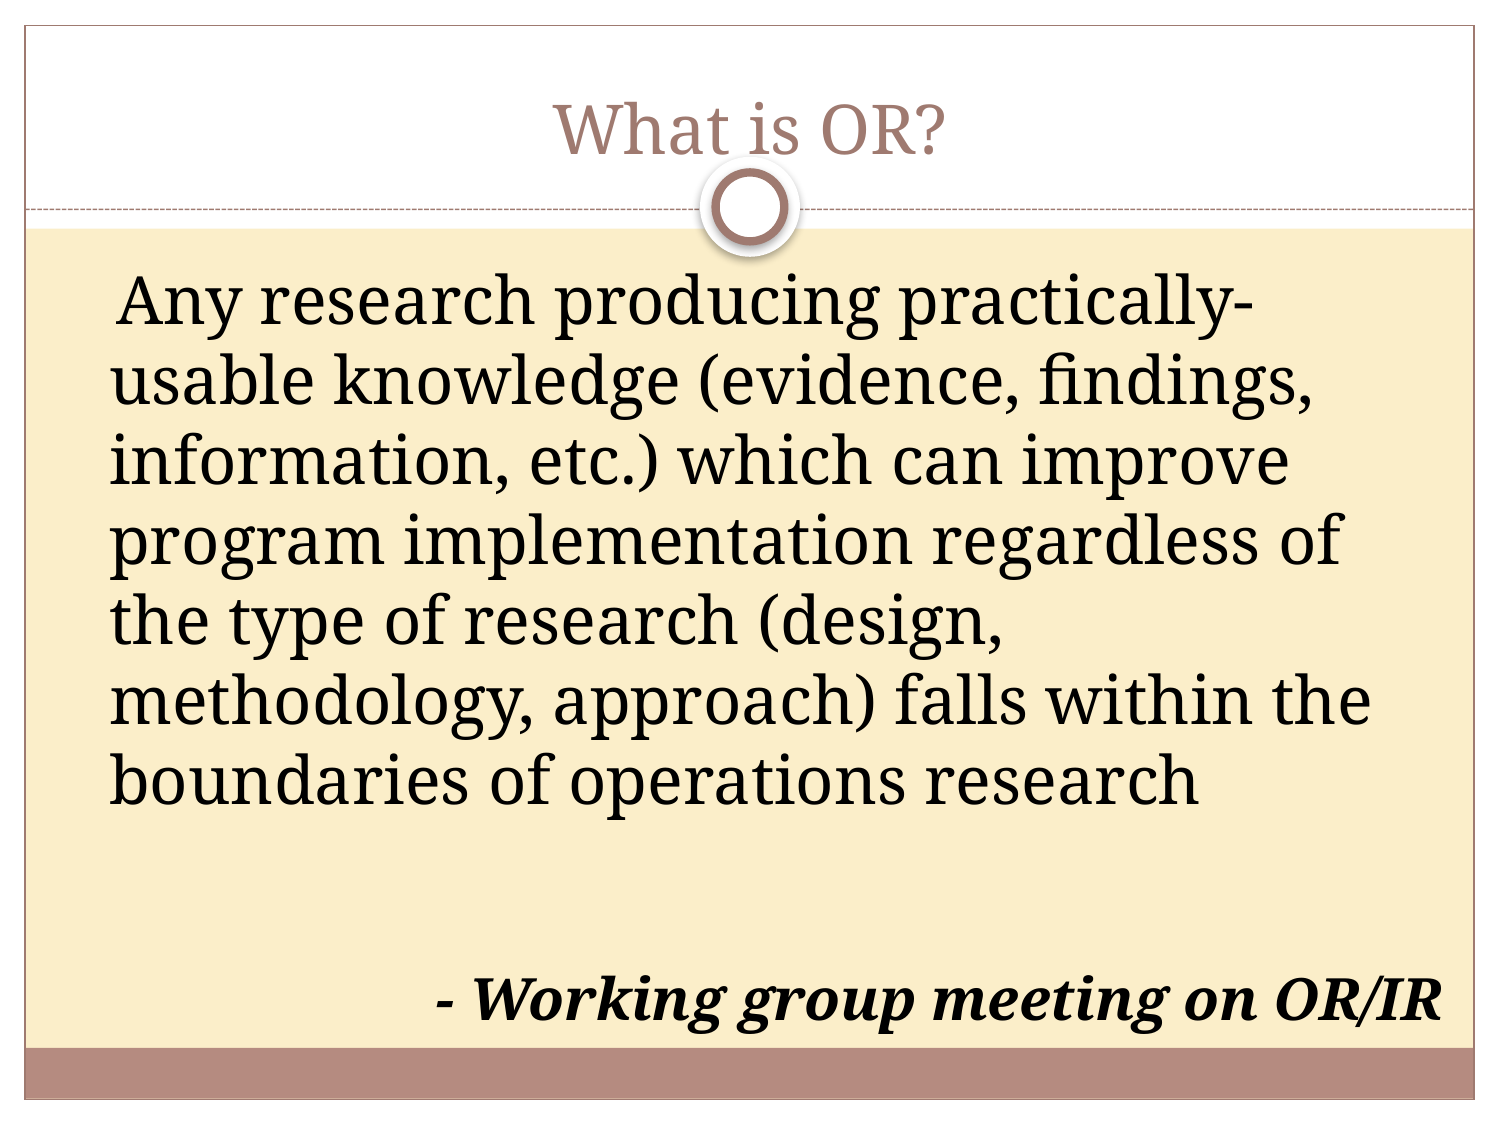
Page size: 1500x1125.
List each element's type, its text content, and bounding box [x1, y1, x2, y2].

title What is OR? [49, 51, 1450, 177]
text_box - Working group meeting on OR/IR [421, 954, 1470, 1078]
list Any research producing practically-usable knowledge (evidence, findings, information, etc.) which can improve program implementation regardless of the type of research (design, methodology, approach) falls within the boundaries of operations research [49, 250, 1445, 1001]
